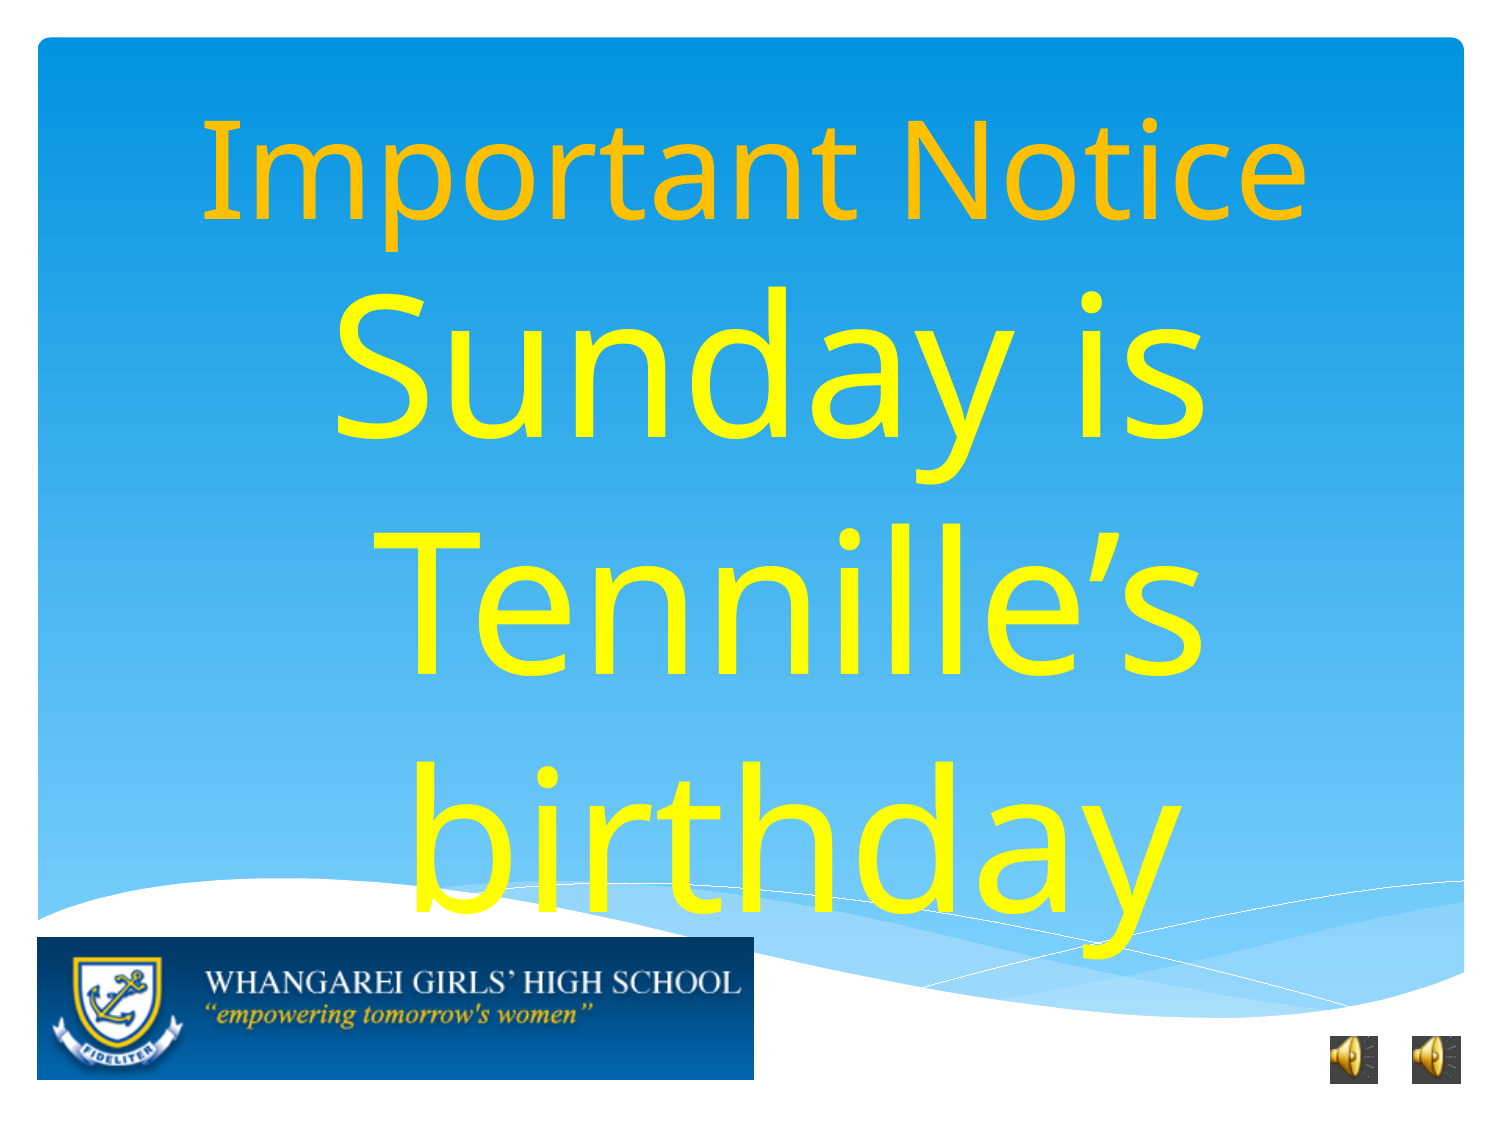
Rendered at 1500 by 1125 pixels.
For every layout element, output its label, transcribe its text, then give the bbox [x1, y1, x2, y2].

picture [1411, 1034, 1462, 1086]
text_box Sunday is Tennille’s birthday [149, 231, 1391, 963]
picture [1328, 1034, 1380, 1086]
picture [37, 937, 754, 1080]
text_box Important Notice [149, 37, 1362, 255]
